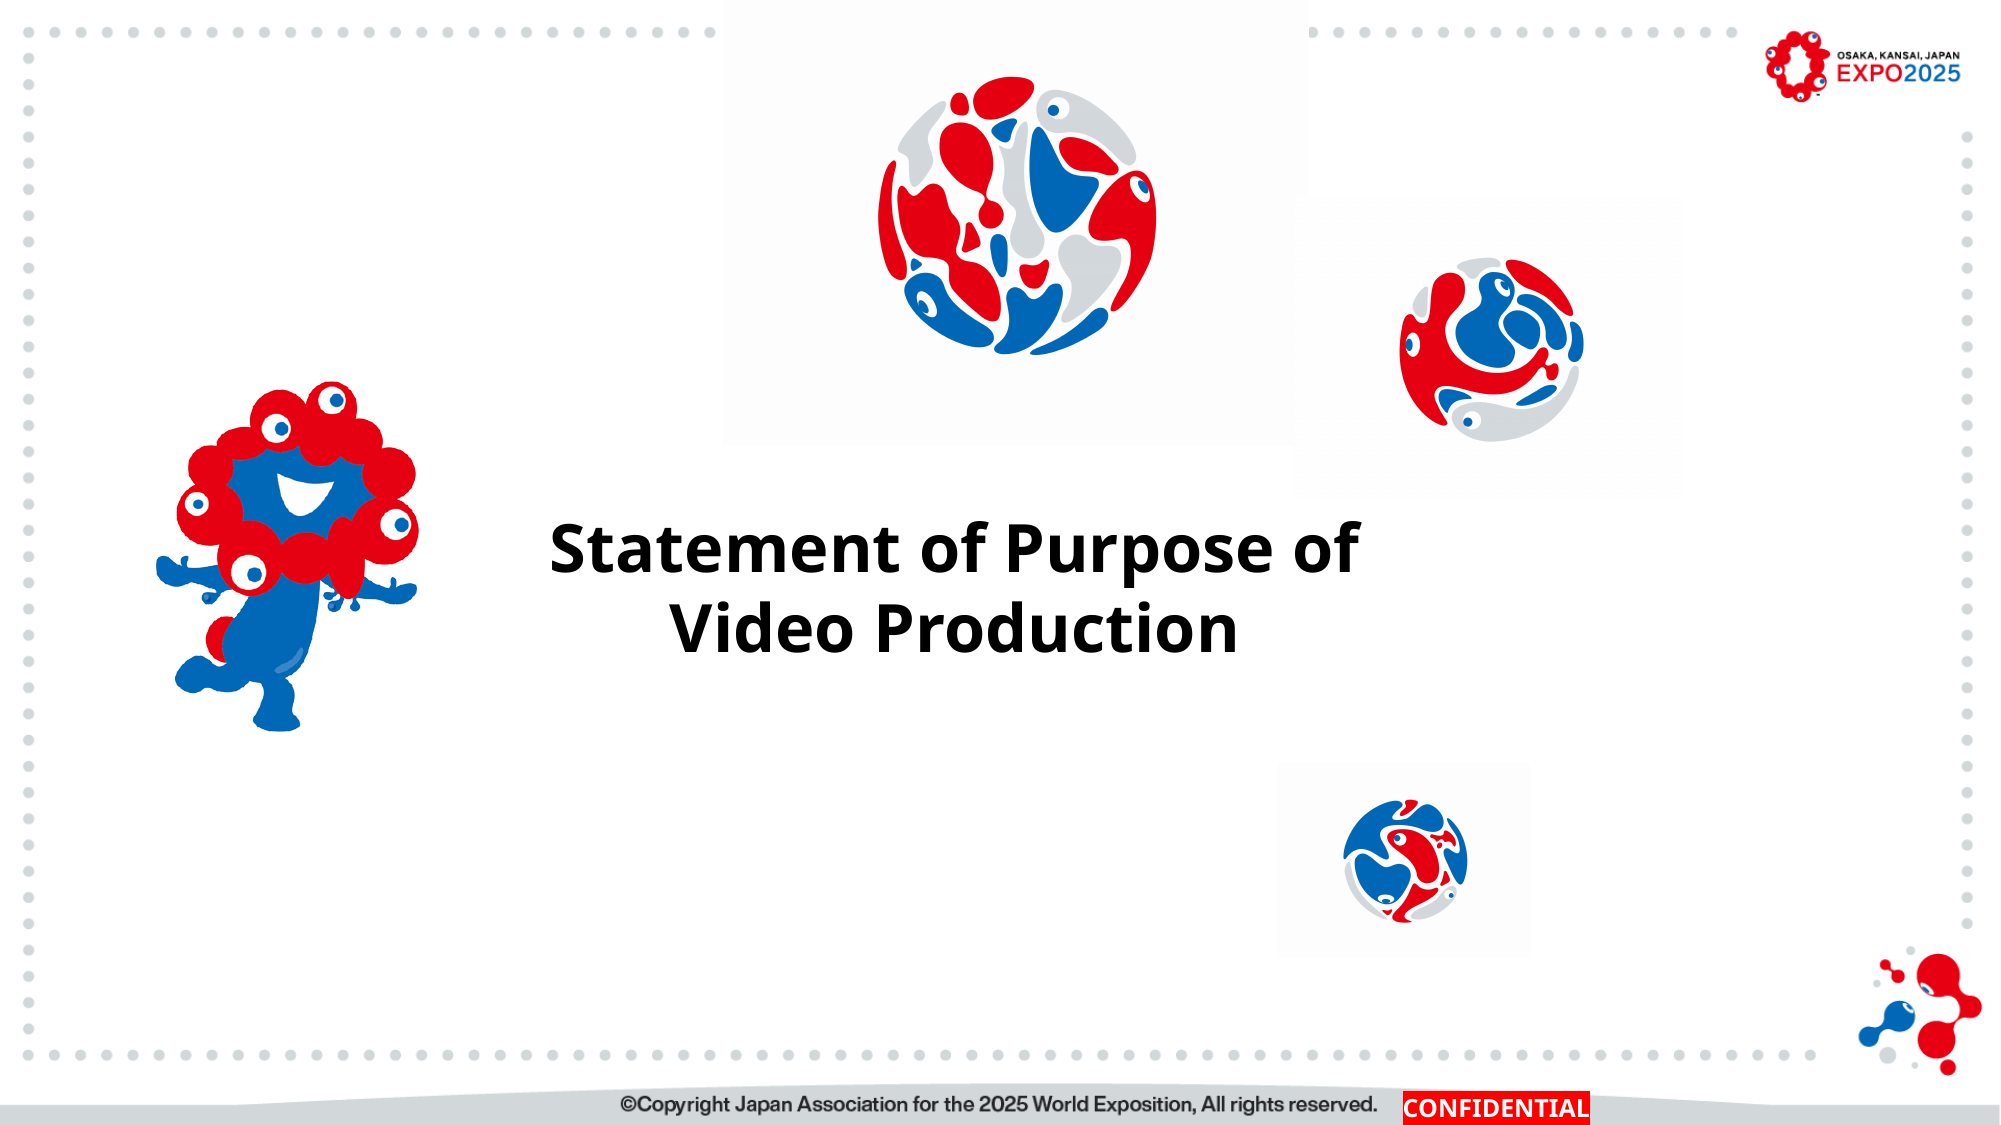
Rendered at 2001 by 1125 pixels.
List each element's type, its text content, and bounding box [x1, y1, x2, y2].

text_box CONFIDENTIAL [1388, 1084, 1629, 1125]
text_box Statement of Purpose of Video Production [482, 498, 1428, 673]
picture [0, 0, 2000, 1125]
